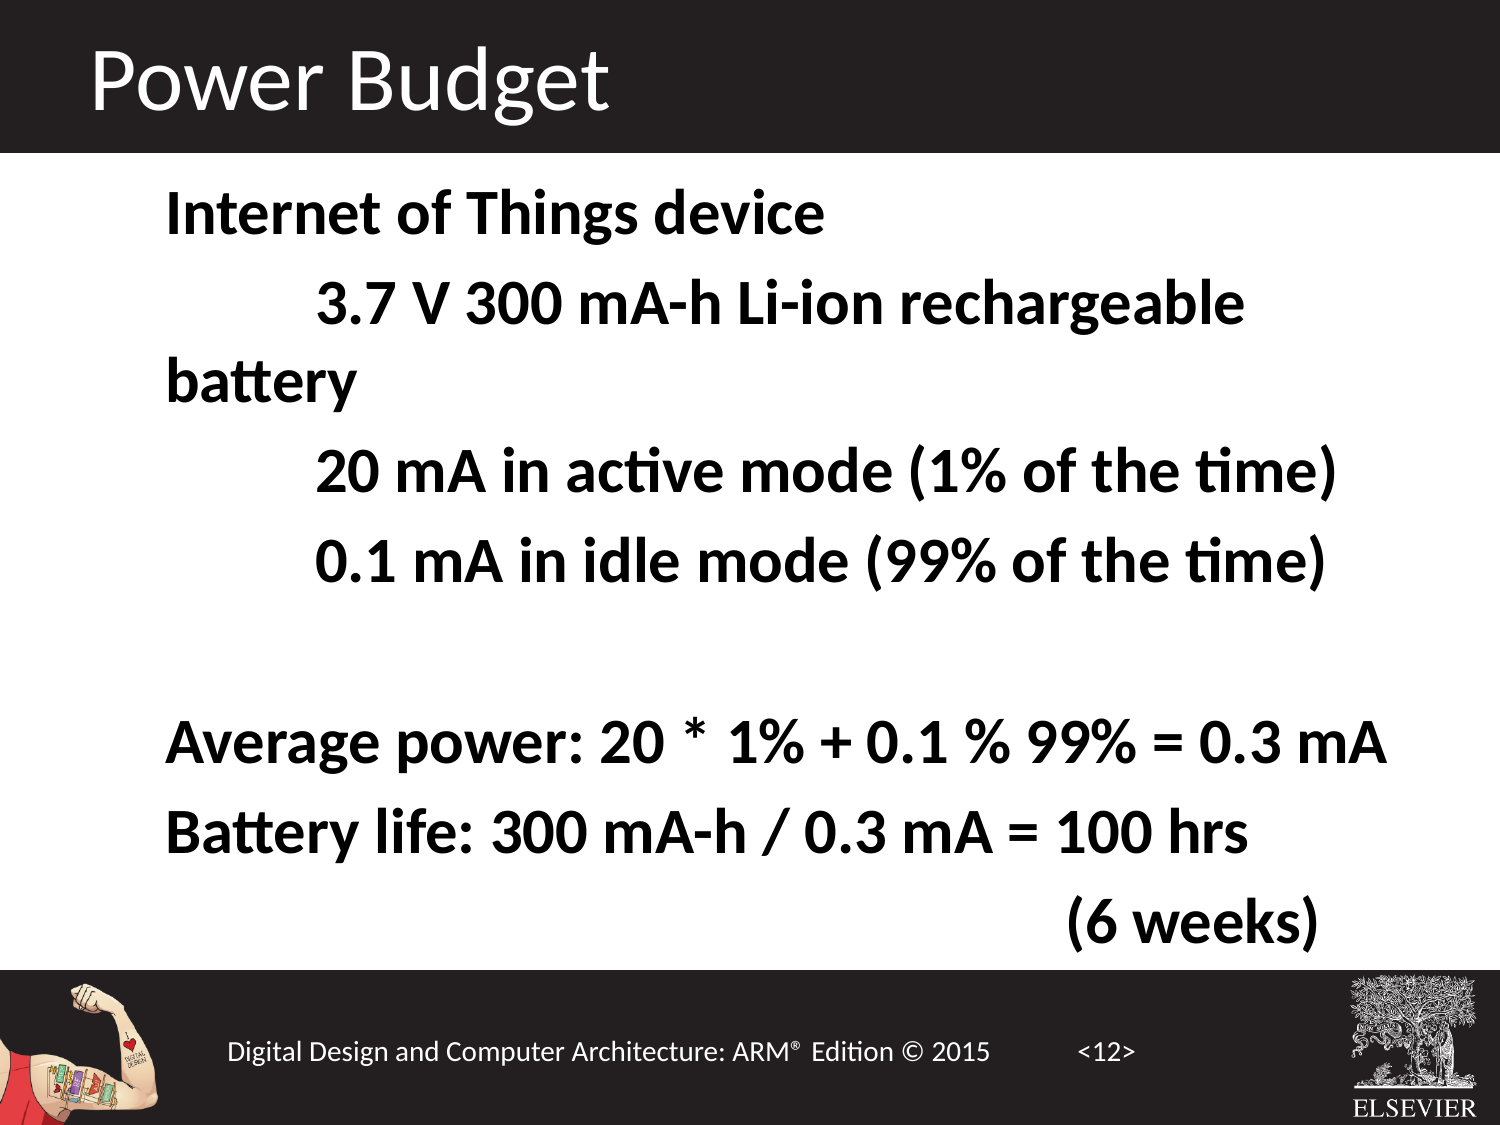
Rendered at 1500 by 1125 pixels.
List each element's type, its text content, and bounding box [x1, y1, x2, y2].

picture [0, 979, 163, 1125]
picture [1350, 974, 1477, 1117]
text_box Power Budget [75, 11, 1375, 136]
list Internet of Things device 3.7 V 300 mA-h Li-ion rechargeable battery 20 mA in active mode (1% of the time) 0.1 mA in idle mode (99% of the time) Average power: 20 * 1% + 0.1 % 99% = 0.3 mA Battery life: 300 mA-h / 0.3 mA = 100 hrs (6 weeks) [75, 162, 1445, 975]
